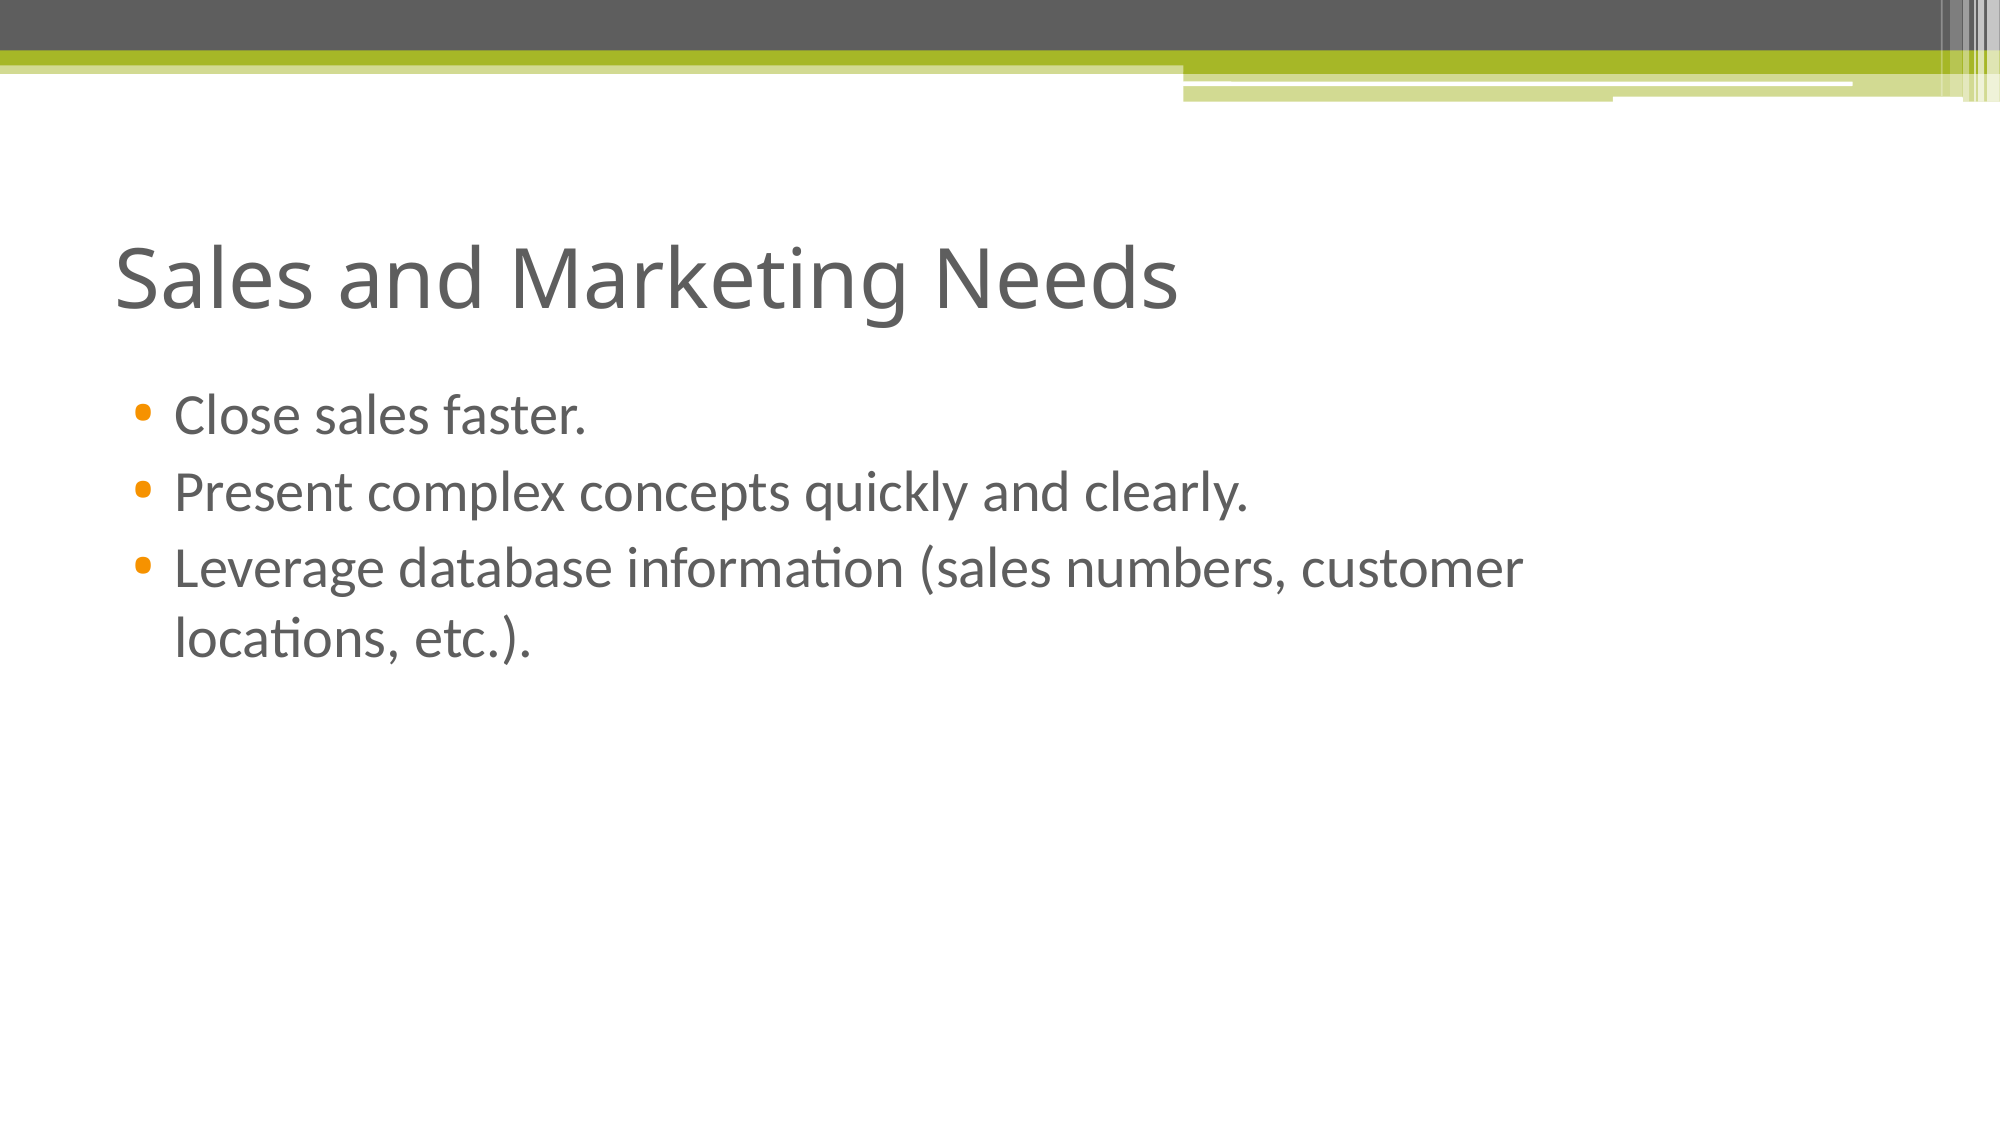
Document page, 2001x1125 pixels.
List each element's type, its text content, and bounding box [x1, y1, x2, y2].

list Close sales faster. Present complex concepts quickly and clearly. Leverage database information (sales numbers, customer locations, etc.). [99, 368, 1900, 1079]
title Sales and Marketing Needs [99, 187, 1900, 363]
